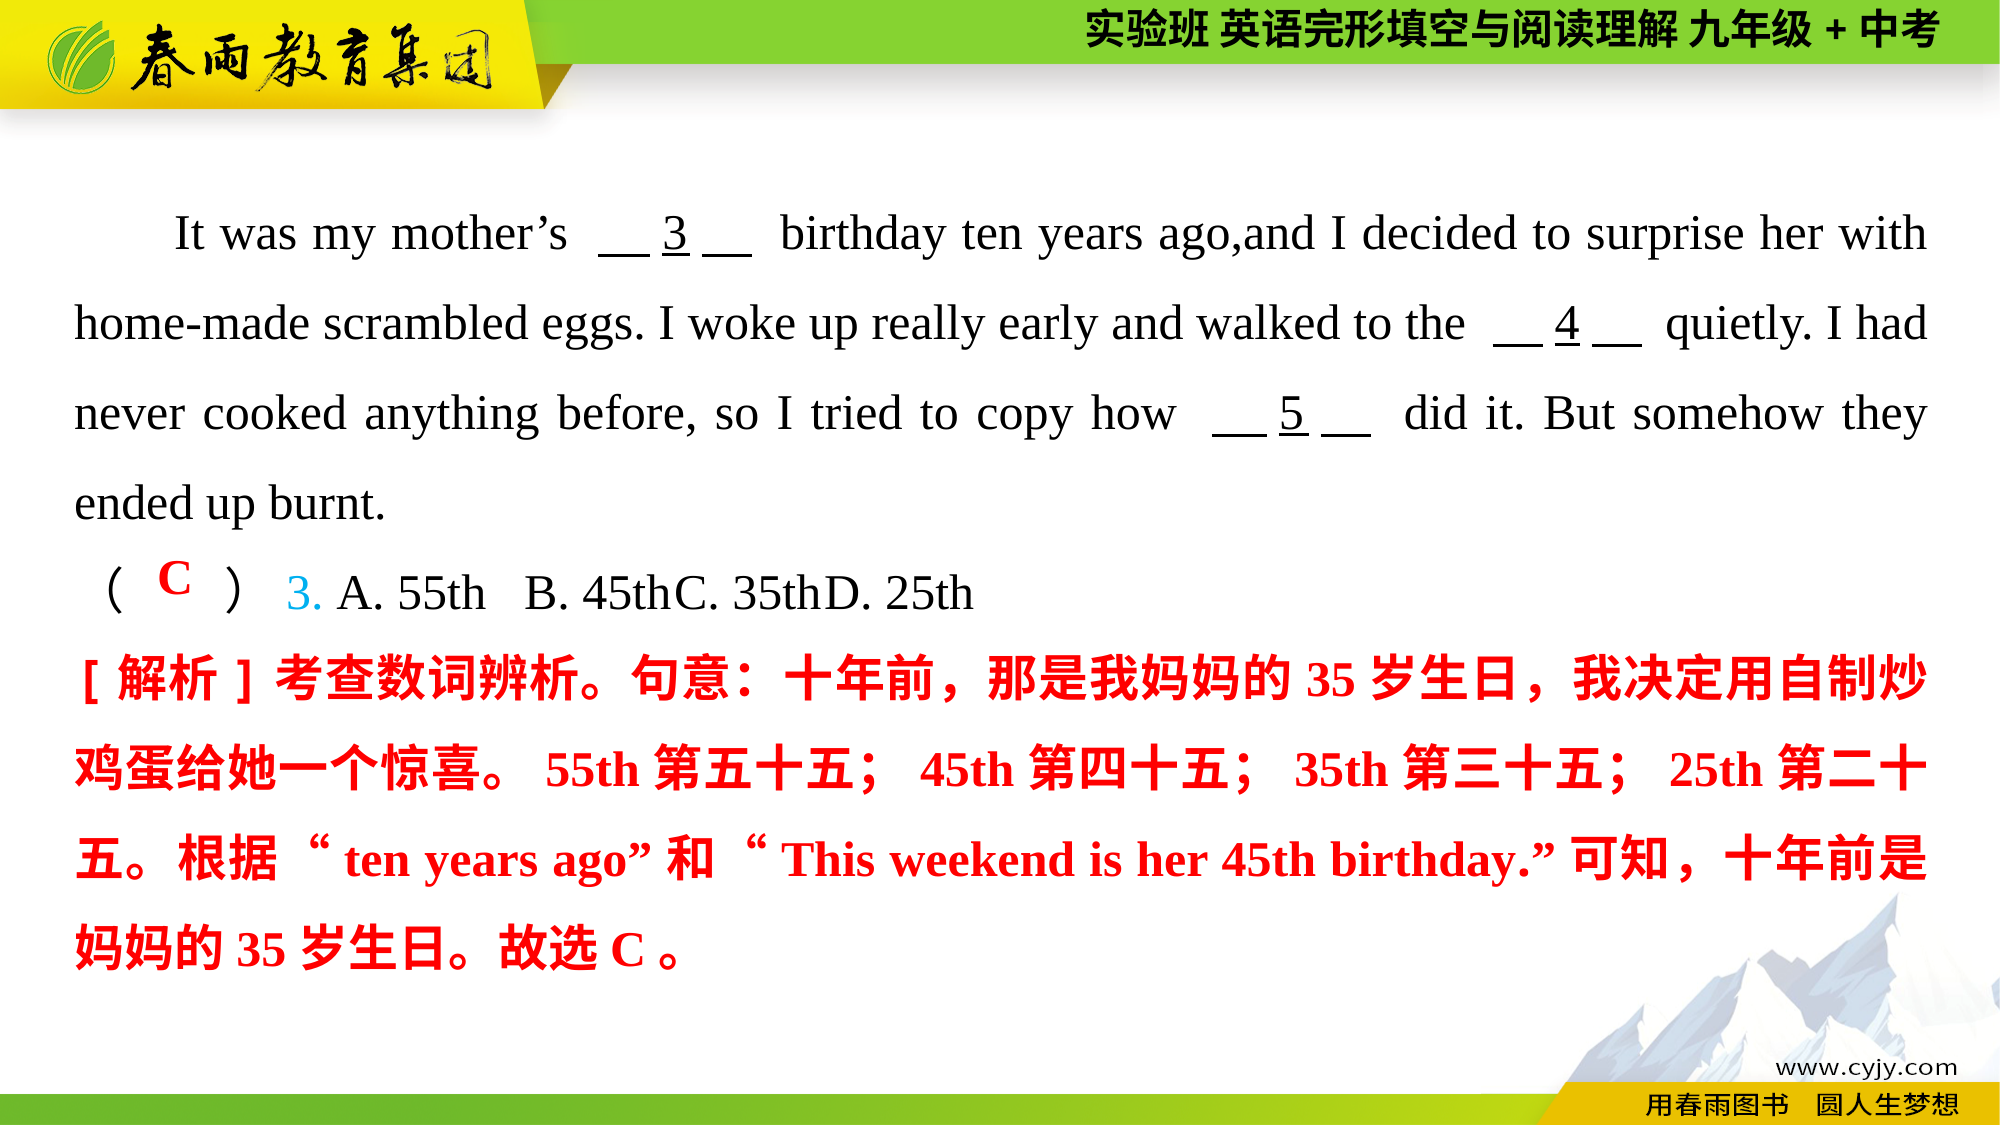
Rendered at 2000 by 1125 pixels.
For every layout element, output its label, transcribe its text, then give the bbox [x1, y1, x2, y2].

text_box [解析]考查数词辨析。句意：十年前，那是我妈妈的35岁生日，我决定用自制炒鸡蛋给她一个惊喜。55th第五十五；45th第四十五；35th第三十五；25th第二十五。根据“ten years ago”和“This weekend is her 45th birthday.”可知，十年前是妈妈的35岁生日。故选C。 [59, 608, 1944, 984]
text_box （ ）3. A. 55th B. 45th C. 35th D. 25th [59, 541, 142, 608]
text_box （ ）3. A. 55th B. 45th C. 35th D. 25th [208, 541, 1944, 608]
text_box C [142, 537, 208, 608]
picture [0, 0, 2000, 1125]
list It was my mother’s 3 birthday ten years ago,and I decided to surprise her with home-made scrambled eggs. I woke up really early and walked to the 4 quietly. I had never cooked anything before, so I tried to copy how 5 did it. But somehow they ended up burnt. [59, 162, 1944, 541]
